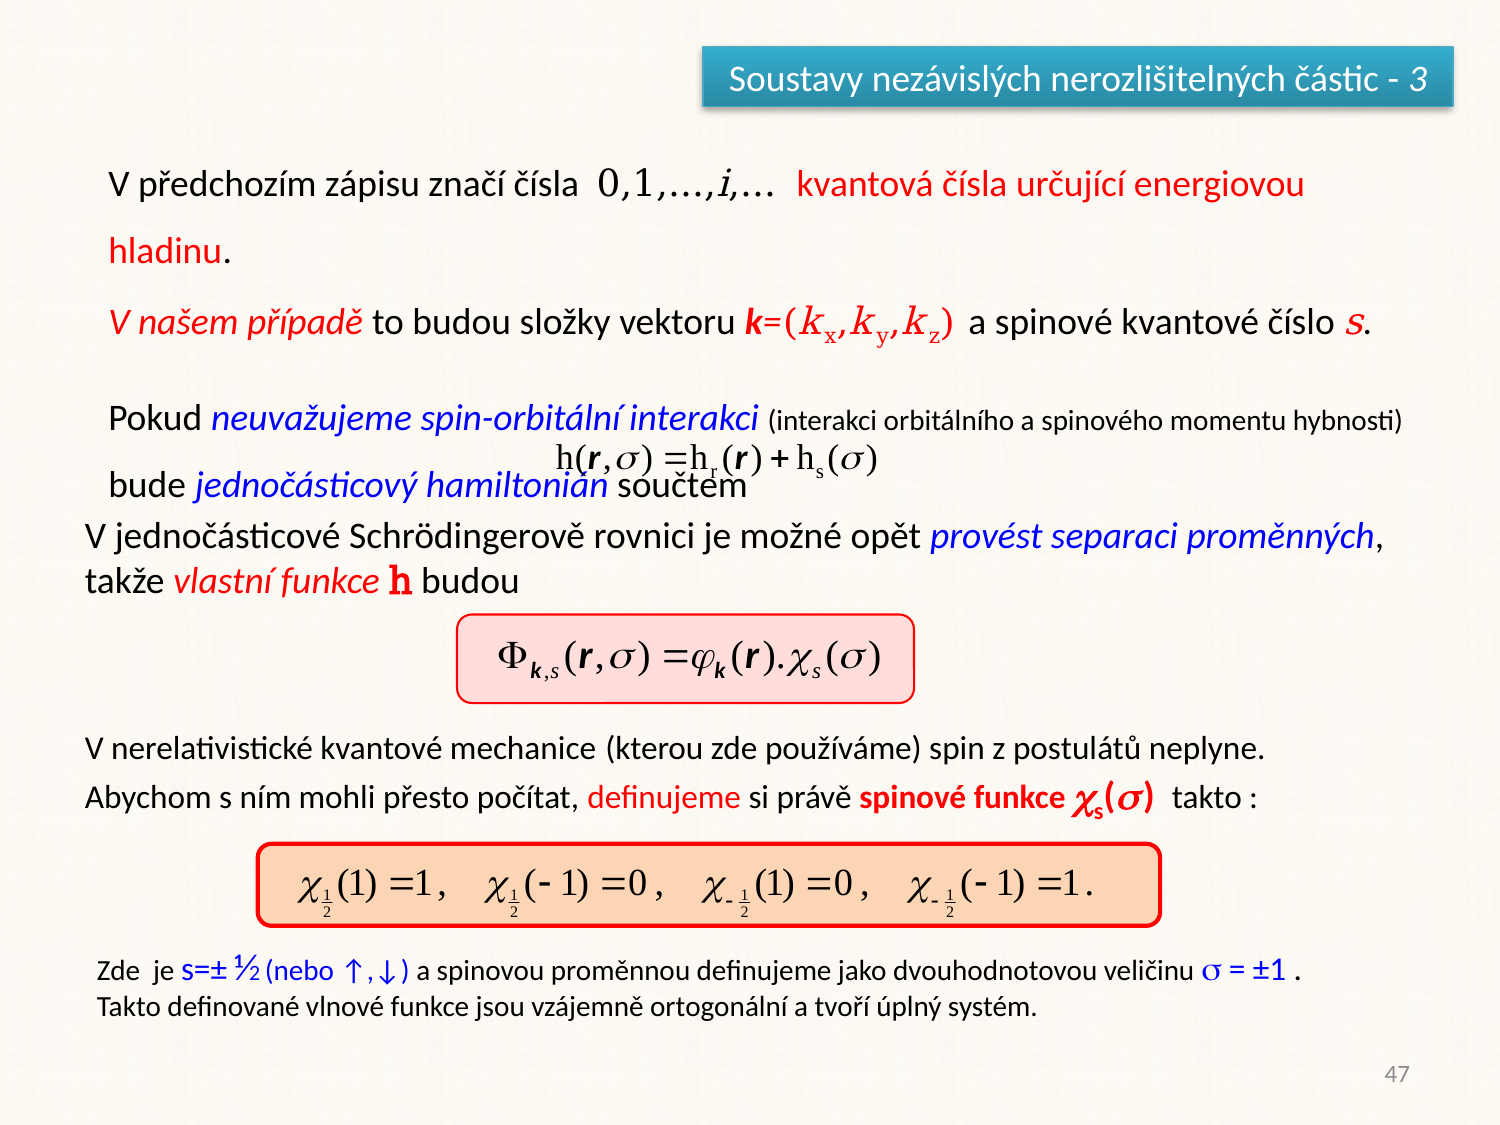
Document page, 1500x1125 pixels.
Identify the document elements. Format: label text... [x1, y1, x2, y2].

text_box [491, 628, 888, 692]
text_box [70, 714, 1407, 1032]
text_box V jednočásticové Schrödingerově rovnici je možné opět provést separaci proměnných, takže vlastní funkce h budou [70, 503, 1407, 609]
slide_number 47 [1074, 1042, 1425, 1103]
text_box Soustavy nezávislých nerozlišitelných částic - 3 [702, 46, 1454, 107]
text_box [454, 612, 917, 706]
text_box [93, 128, 1430, 488]
